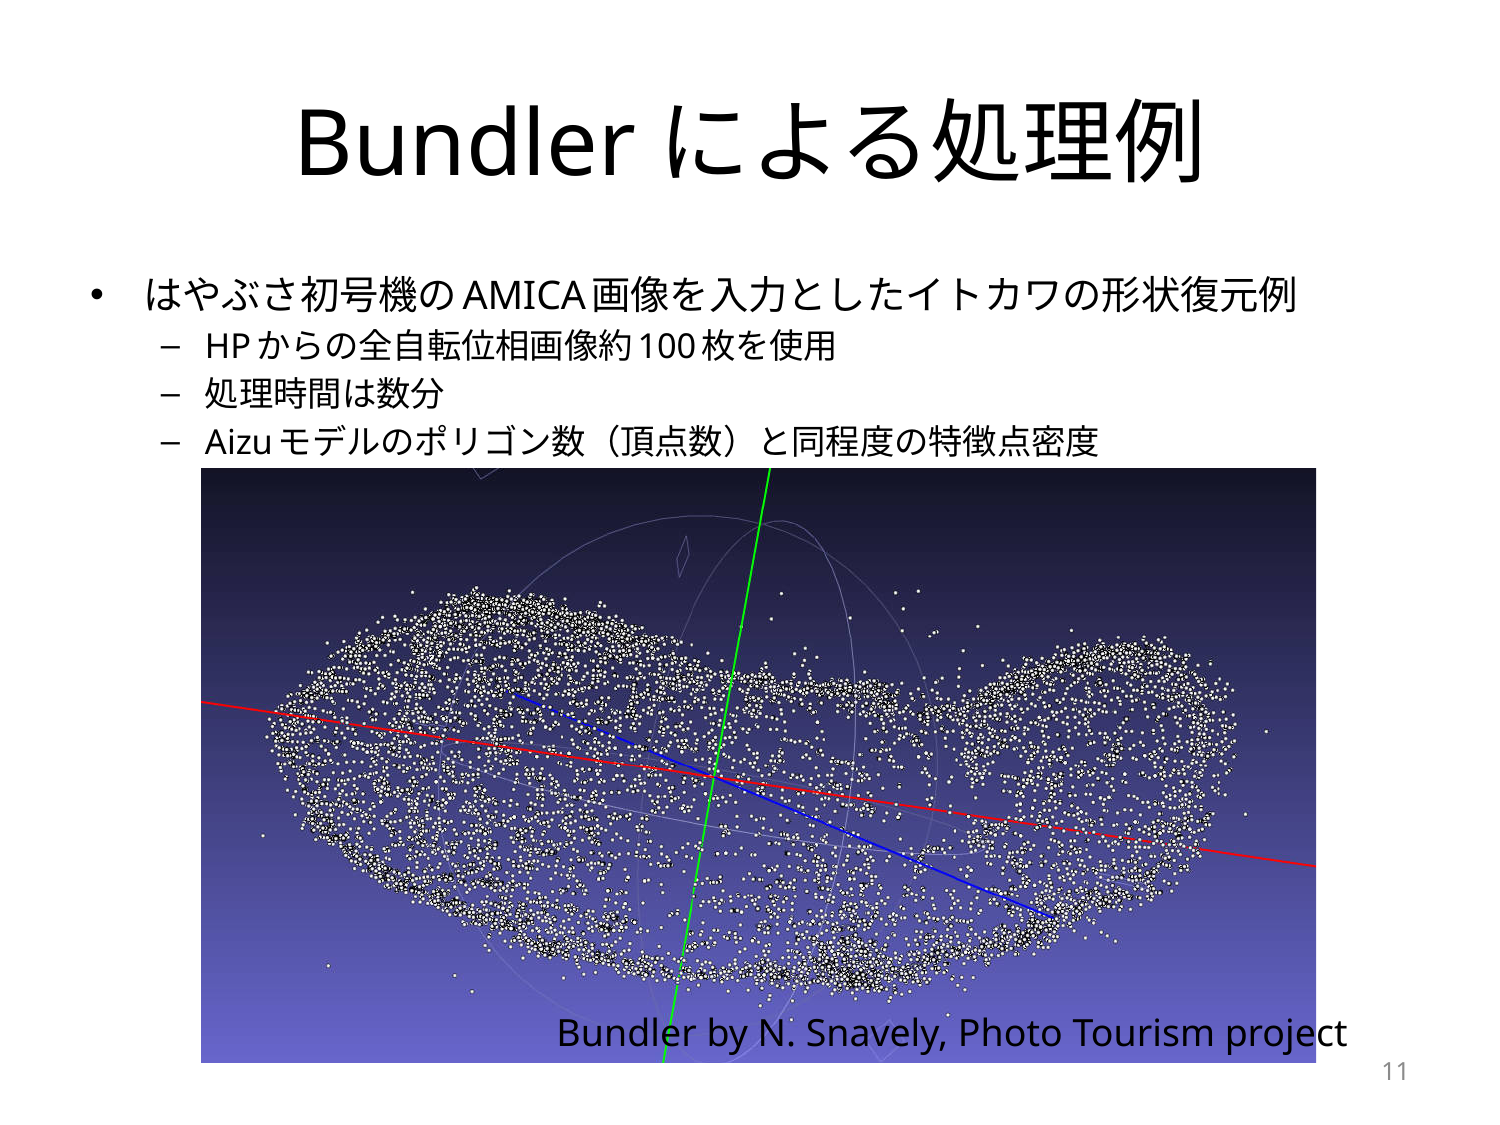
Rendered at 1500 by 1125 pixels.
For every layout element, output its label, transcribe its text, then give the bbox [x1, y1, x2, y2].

title Bundlerによる処理例 [75, 45, 1425, 233]
list はやぶさ初号機のAMICA画像を入力としたイトカワの形状復元例 HPからの全自転位相画像約100枚を使用 処理時間は数分 Aizuモデルのポリゴン数（頂点数）と同程度の特徴点密度 [75, 262, 1425, 469]
picture [200, 468, 1317, 1063]
text_box Bundler by N. Snavely, Photo Tourism project [1321, 1001, 1364, 1042]
slide_number 11 [1074, 1042, 1425, 1103]
